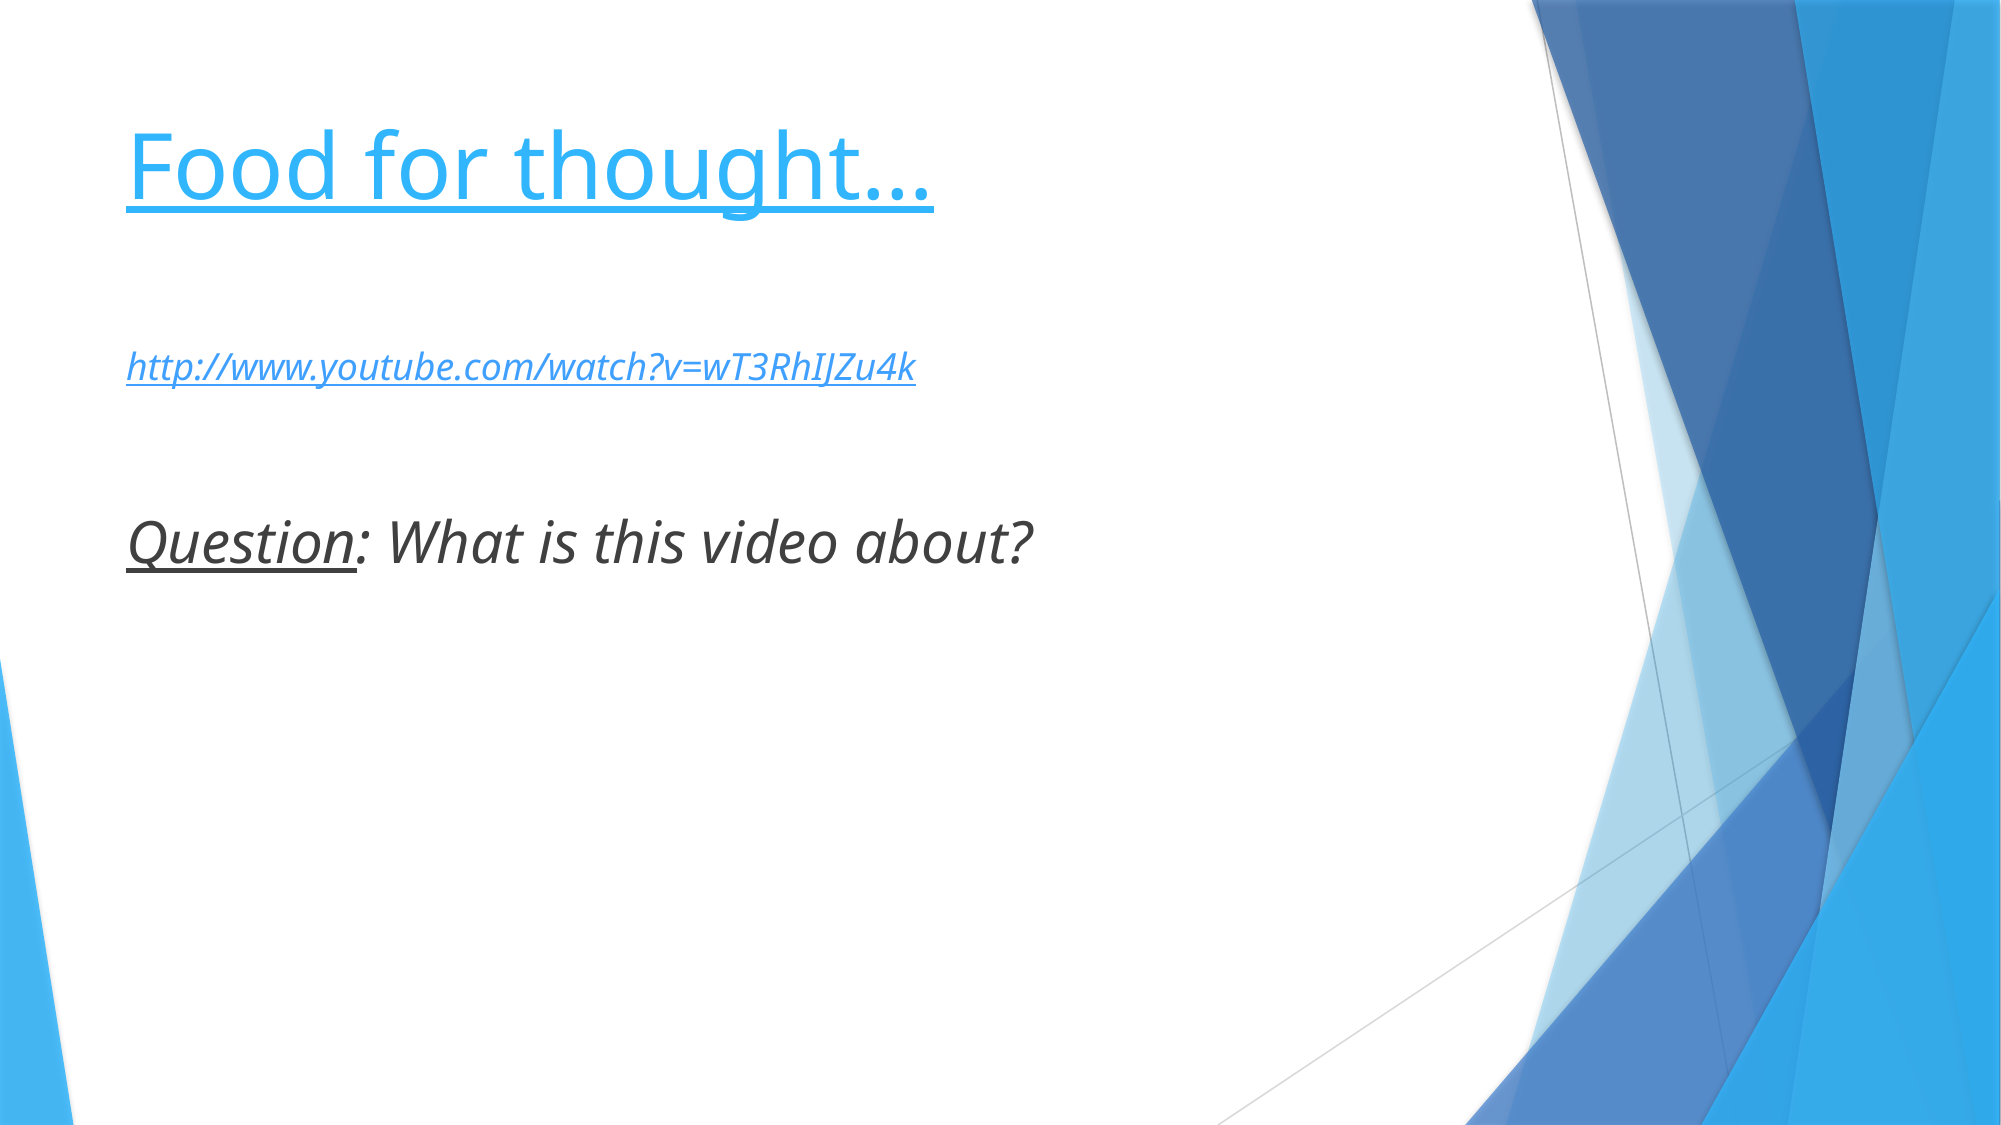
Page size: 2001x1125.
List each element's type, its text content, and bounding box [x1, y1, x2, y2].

list http://www.youtube.com/watch?v=wT3RhIJZu4k Question: What is this video about? [111, 335, 1763, 973]
title Food for thought… [111, 99, 1522, 242]
